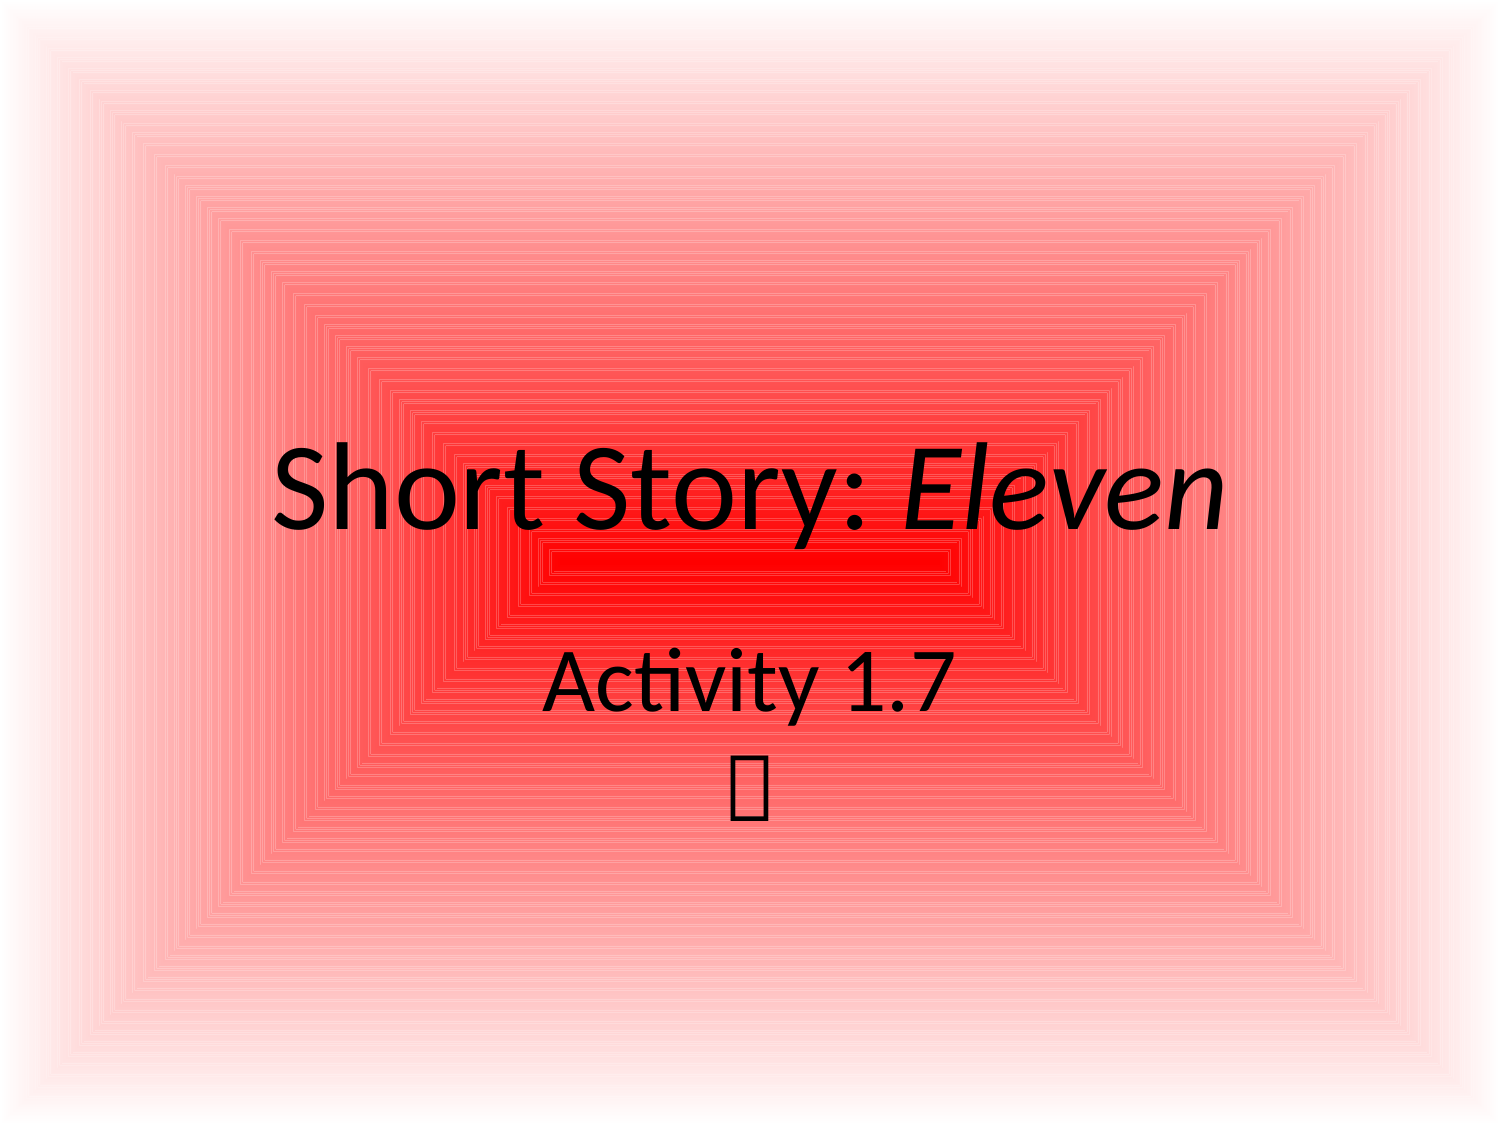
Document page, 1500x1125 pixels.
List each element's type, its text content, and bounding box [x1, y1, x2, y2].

text_box Activity 1.7  [112, 608, 1388, 850]
title Short Story: Eleven [112, 358, 1388, 600]
